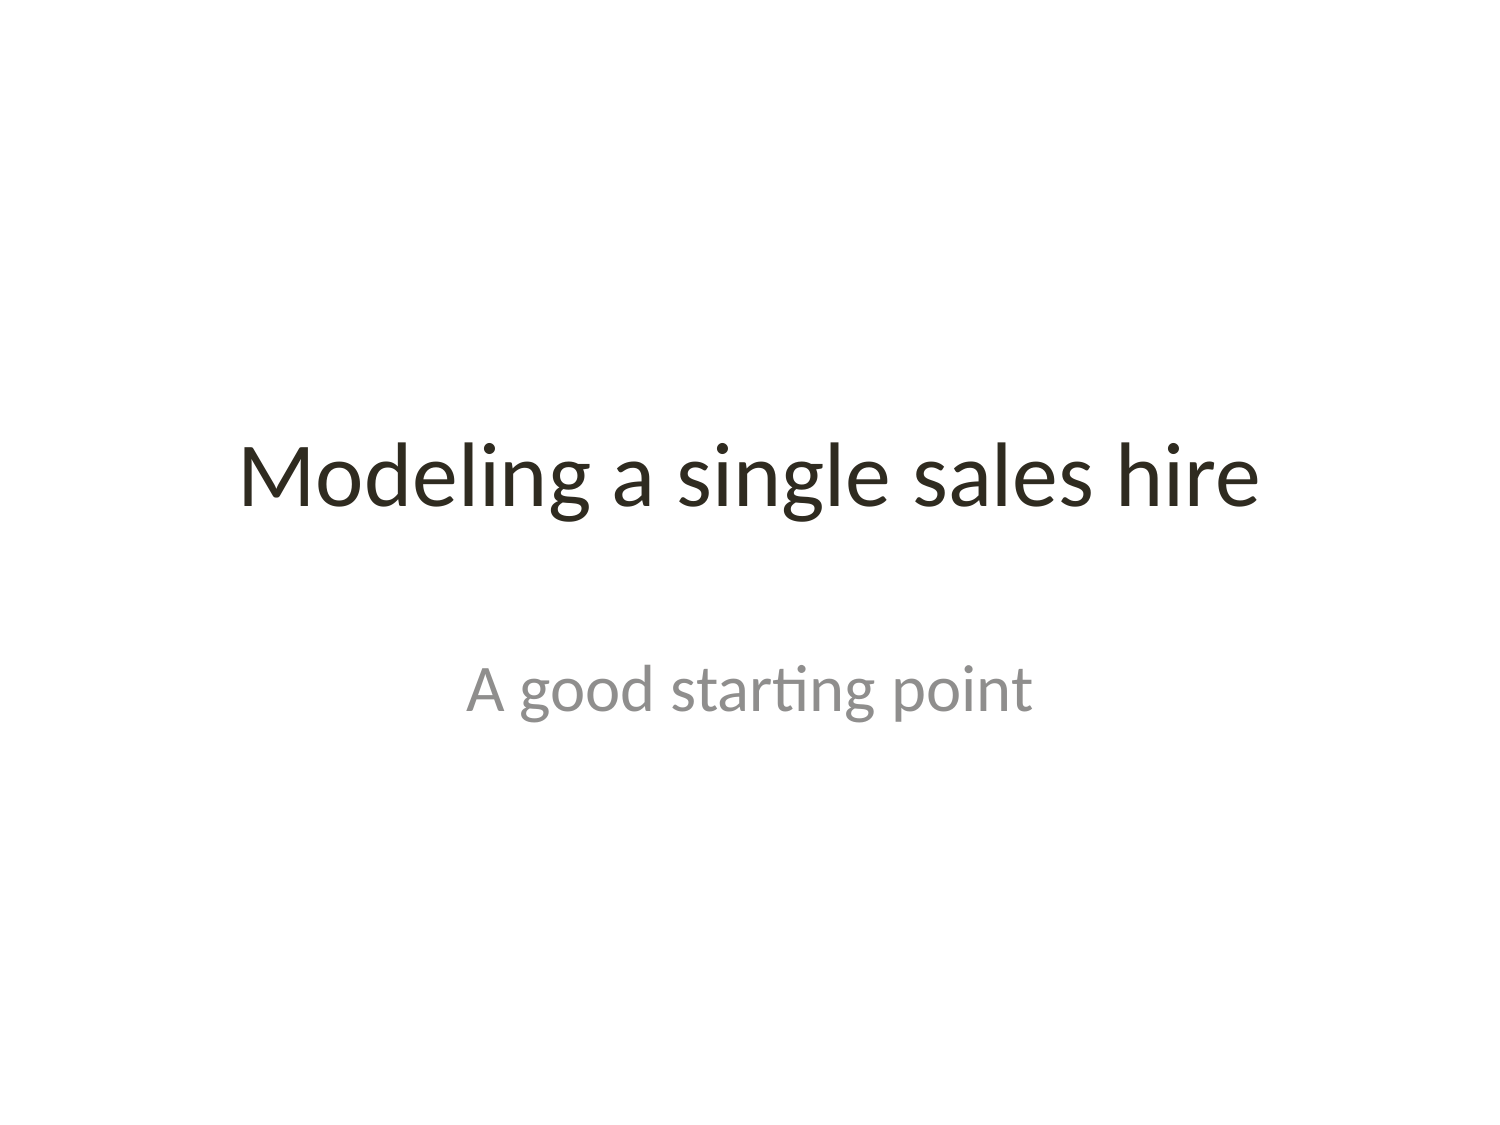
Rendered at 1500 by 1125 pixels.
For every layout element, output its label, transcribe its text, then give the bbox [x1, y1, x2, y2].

subtitle A good starting point [225, 637, 1275, 925]
title Modeling a single sales hire [112, 349, 1388, 591]
